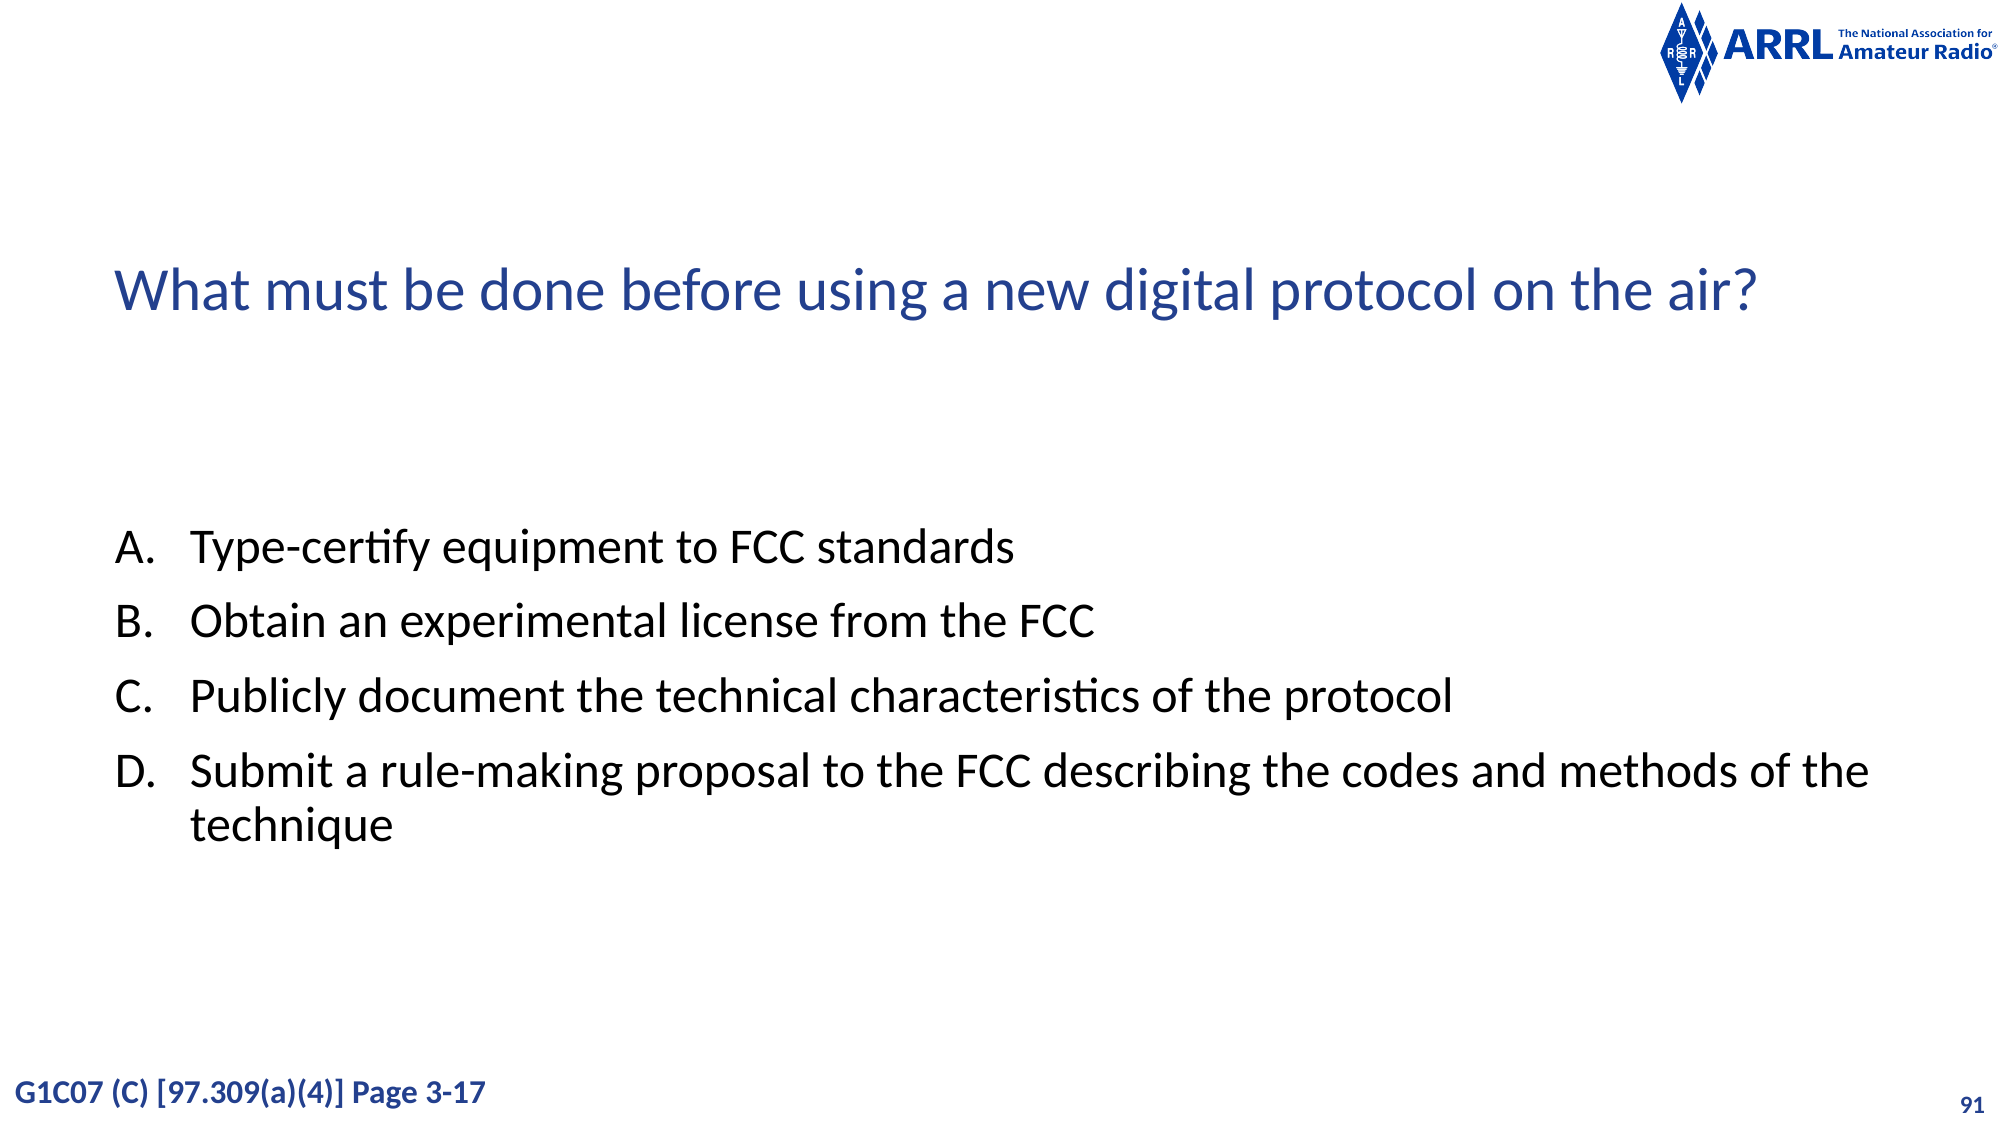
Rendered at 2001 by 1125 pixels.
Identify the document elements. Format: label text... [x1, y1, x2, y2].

picture [1658, 0, 1999, 106]
text_box G1C07 (C) [97.309(a)(4)] Page 3-17 [0, 1062, 1313, 1118]
title What must be done before using a new digital protocol on the air? [99, 249, 1900, 388]
text_box 91 [1899, 1081, 2000, 1125]
list Type-certify equipment to FCC standards Obtain an experimental license from the FCC Publicly document the technical characteristics of the protocol Submit a rule-making proposal to the FCC describing the codes and methods of the technique [99, 512, 1900, 1005]
